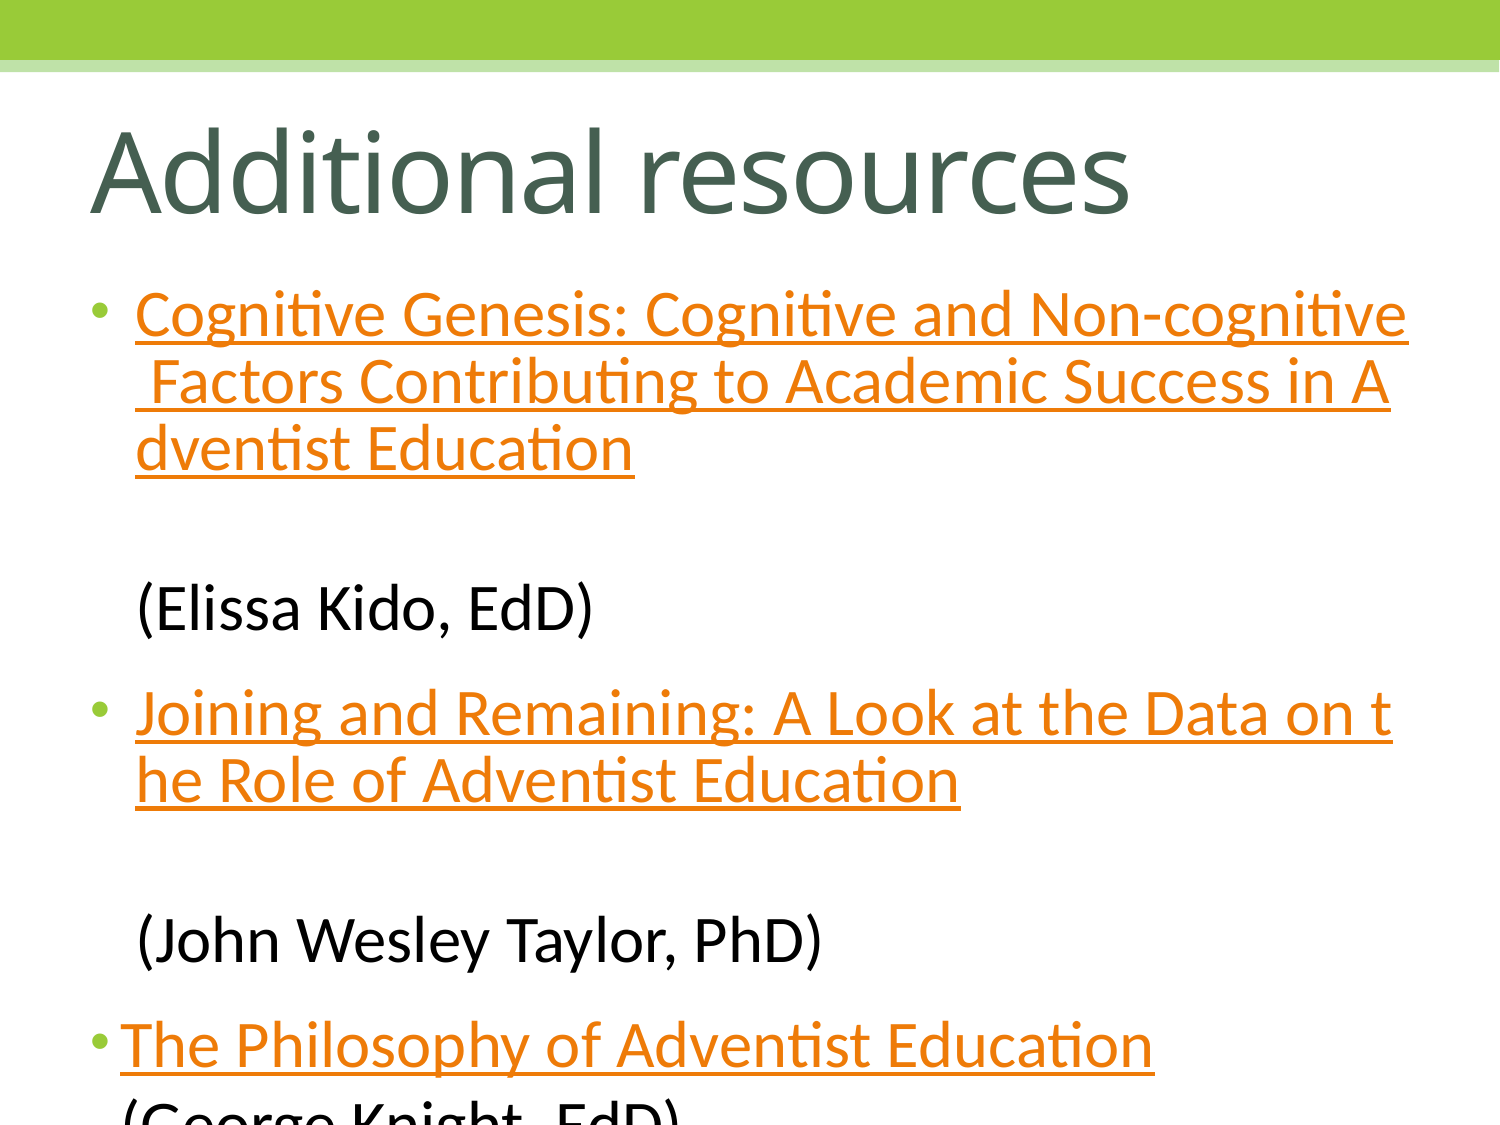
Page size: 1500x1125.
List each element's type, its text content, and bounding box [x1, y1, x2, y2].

list Cognitive Genesis: Cognitive and Non-cognitive Factors Contributing to Academic Success in Adventist Education (Elissa Kido, EdD) ​Joining and Remaining: A Look at the Data on the Role of Adventist Education (John Wesley Taylor, PhD) The Philosophy of Adventist Education (George Knight, EdD) [75, 262, 1425, 1063]
title Additional resources [75, 87, 1425, 250]
